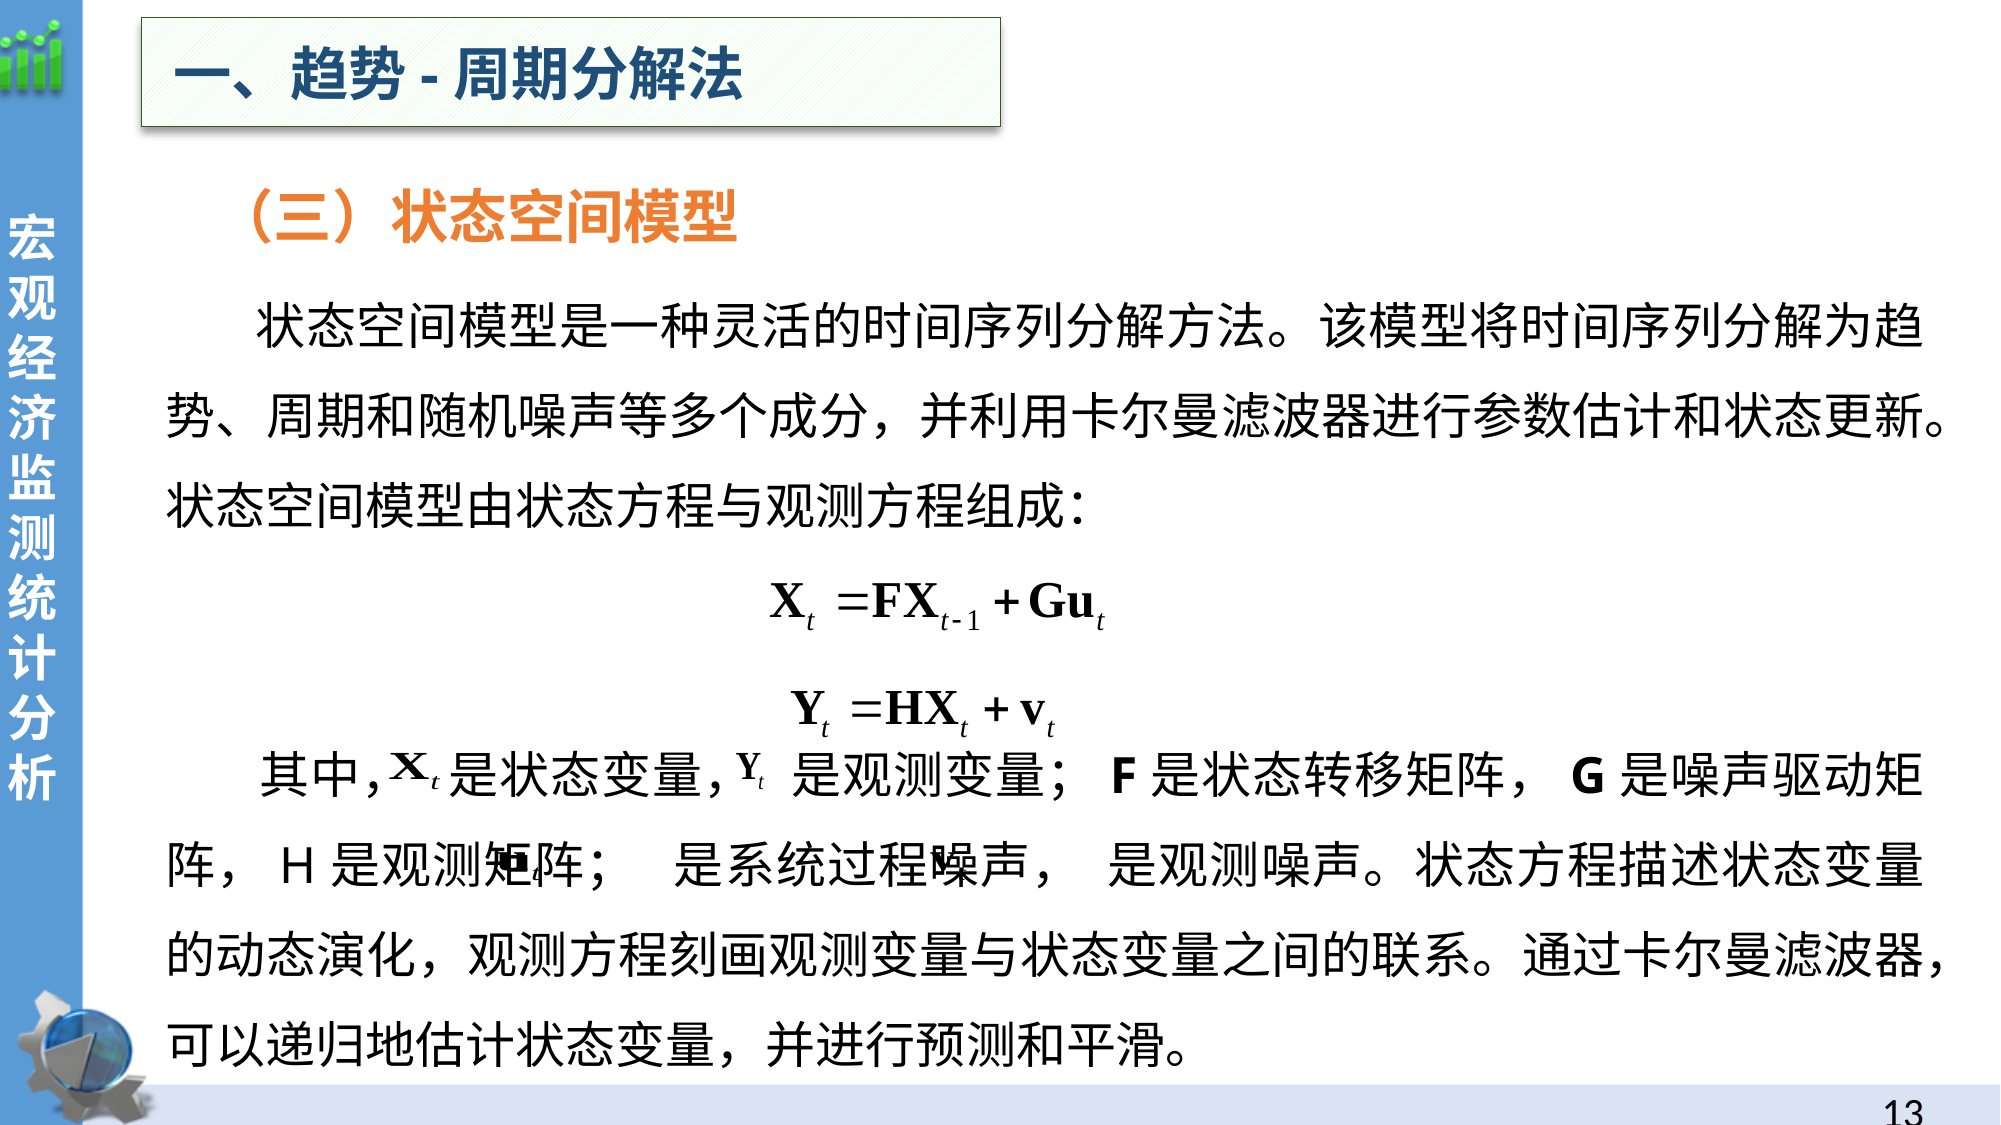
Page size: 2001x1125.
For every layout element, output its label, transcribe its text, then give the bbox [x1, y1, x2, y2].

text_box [378, 739, 451, 800]
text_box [760, 565, 1114, 644]
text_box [489, 832, 554, 891]
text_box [782, 673, 1065, 750]
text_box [730, 739, 772, 800]
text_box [921, 832, 977, 891]
picture [0, 0, 2001, 1125]
text_box 宏观经济统计分析与写作 [0, 116, 70, 891]
text_box 一、趋势-周期分解法 [141, 17, 1000, 127]
text_box 宏观经济监测统计分析 [0, 167, 69, 846]
text_box [1786, 1085, 1940, 1125]
text_box （三）状态空间模型 状态空间模型是一种灵活的时间序列分解方法。该模型将时间序列分解为趋势、周期和随机噪声等多个成分，并利用卡尔曼滤波器进行参数估计和状态更新。状态空间模型由状态方程与观测方程组成： 其中， 是状态变量， 是观测变量；F是状态转移矩阵，G是噪声驱动矩阵，H是观测矩阵； 是系统过程噪声， 是观测噪声。状态方程描述状态变量的动态演化，观测方程刻画观测变量与状态变量之间的联系。通过卡尔曼滤波器，可以递归地估计状态变量，并进行预测和平滑。 [151, 137, 1940, 1075]
